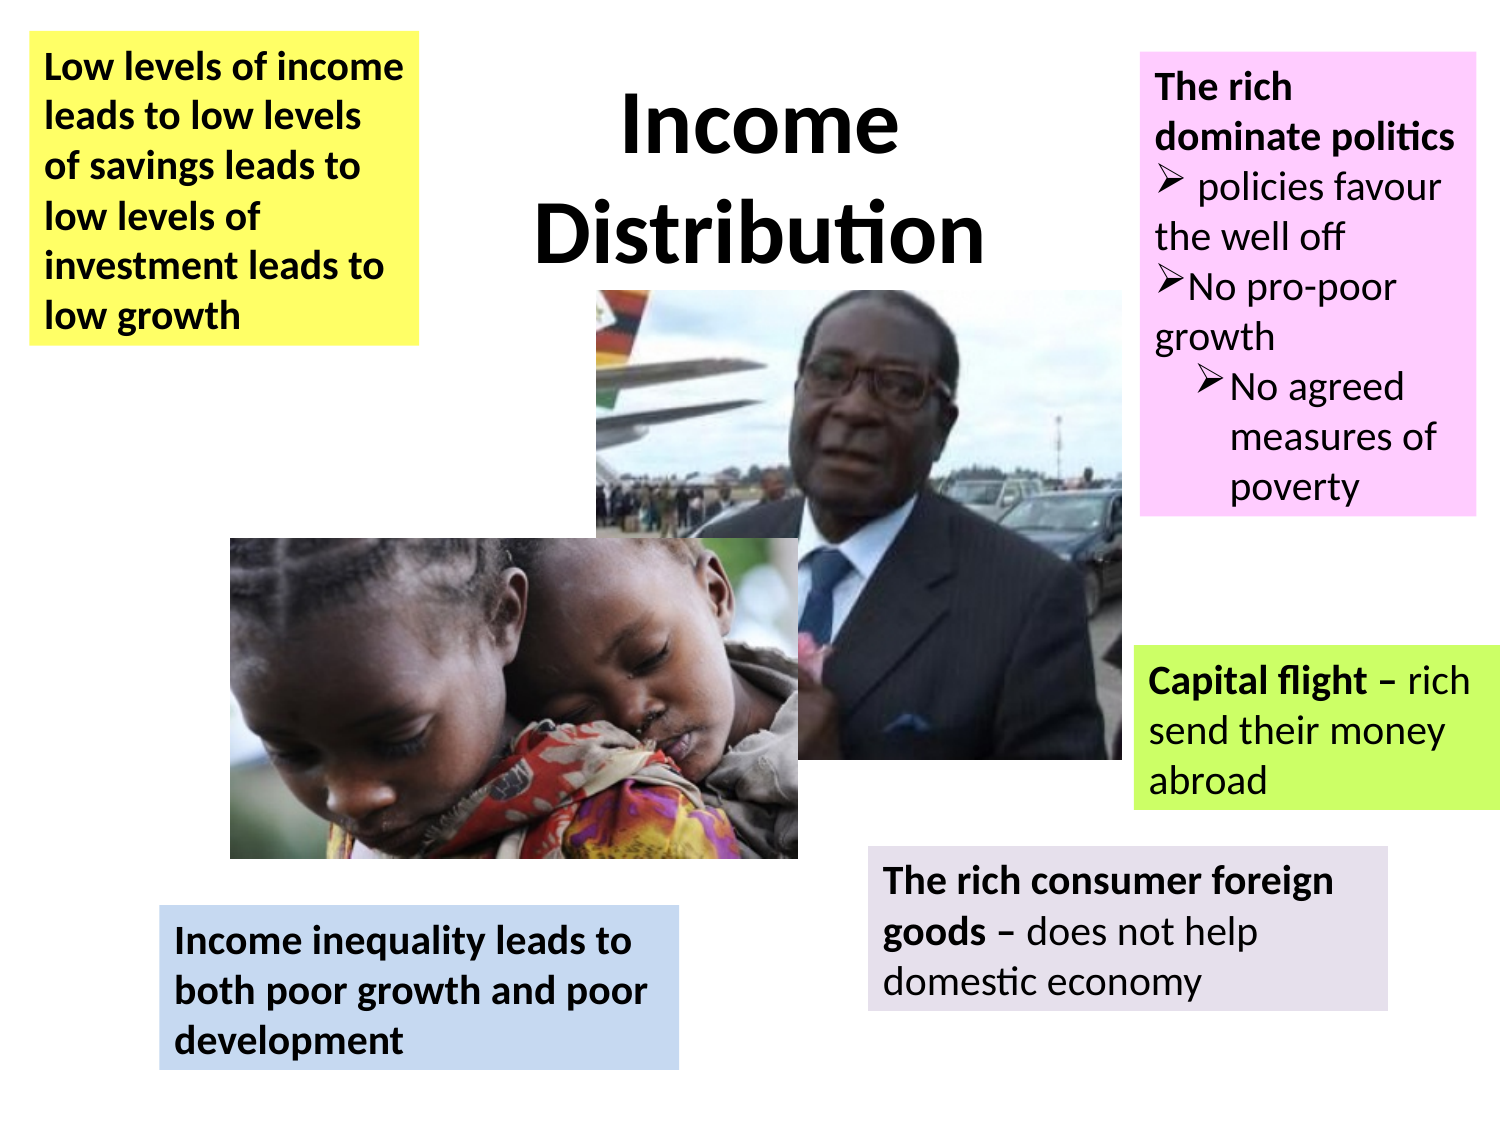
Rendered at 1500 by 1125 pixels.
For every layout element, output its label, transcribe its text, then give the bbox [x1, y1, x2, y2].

text_box The rich consumer foreign goods – does not help domestic economy [868, 846, 1388, 1011]
text_box Income Distribution [451, 54, 1069, 290]
text_box Capital flight – rich send their money abroad [1133, 645, 1500, 810]
text_box Low levels of income leads to low levels of savings leads to low levels of investment leads to low growth [29, 30, 420, 346]
picture [229, 290, 1122, 859]
text_box Income inequality leads to both poor growth and poor development [159, 905, 680, 1070]
text_box The rich dominate politics policies favour the well off No pro-poor growth No agreed measures of poverty [1139, 51, 1477, 517]
